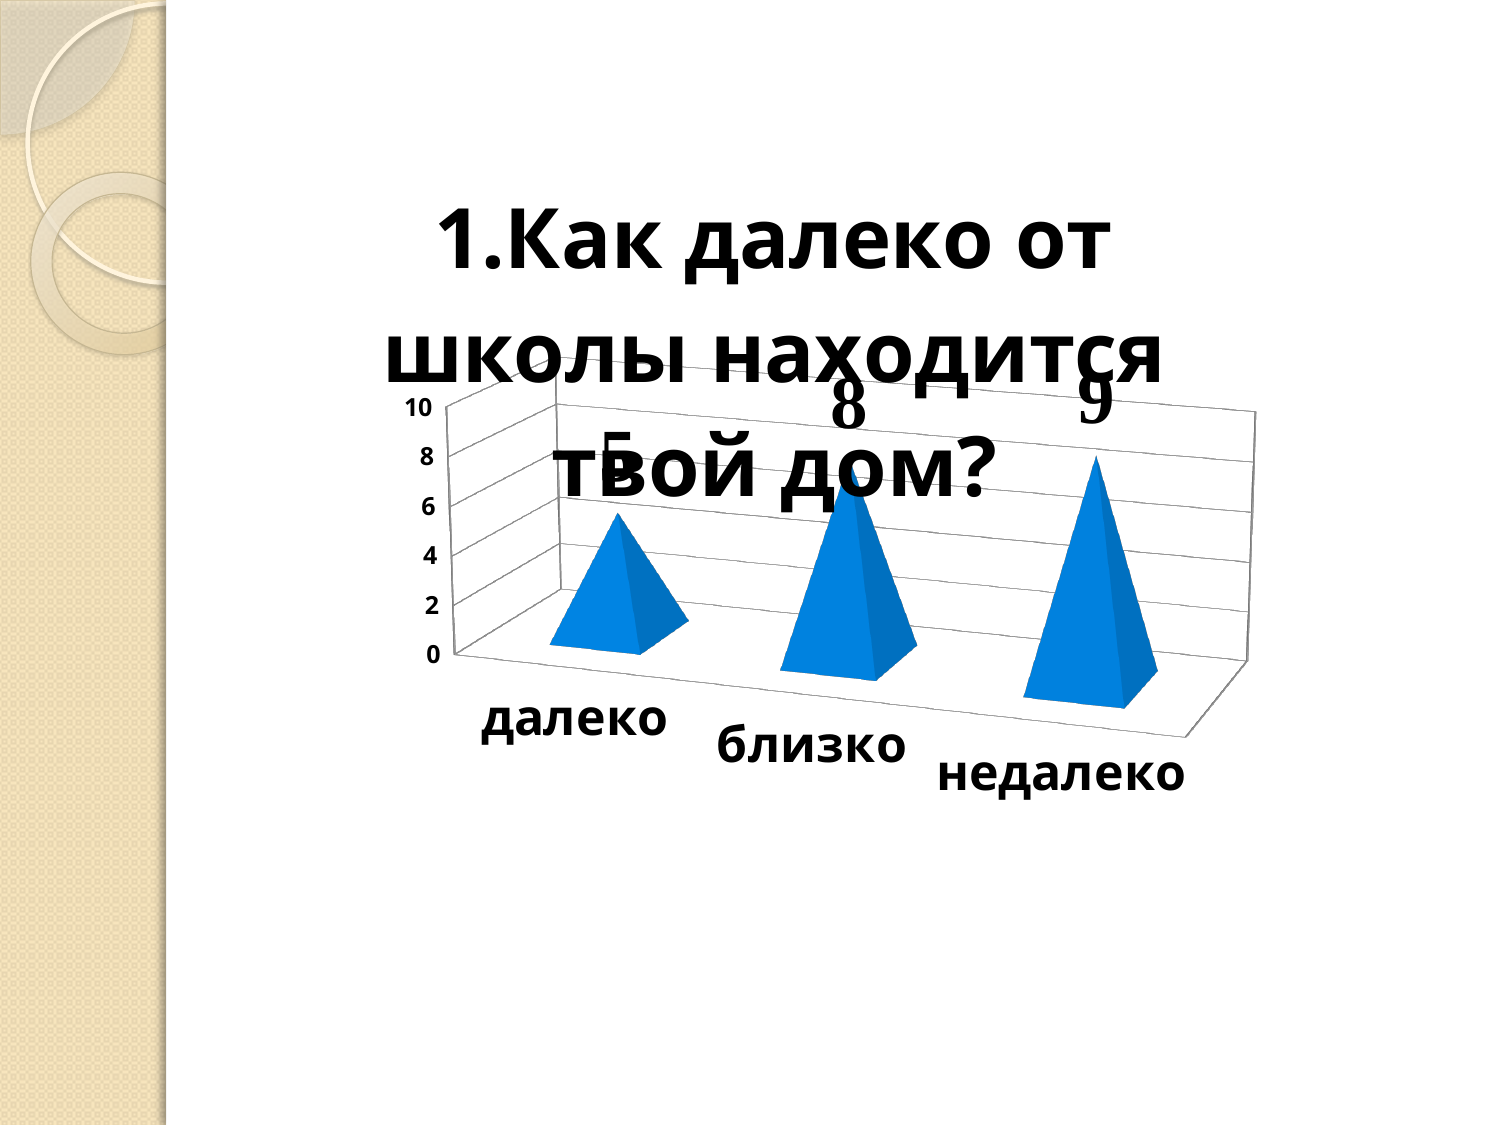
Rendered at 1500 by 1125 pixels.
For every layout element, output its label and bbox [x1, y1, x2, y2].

chart [235, 128, 1313, 1026]
